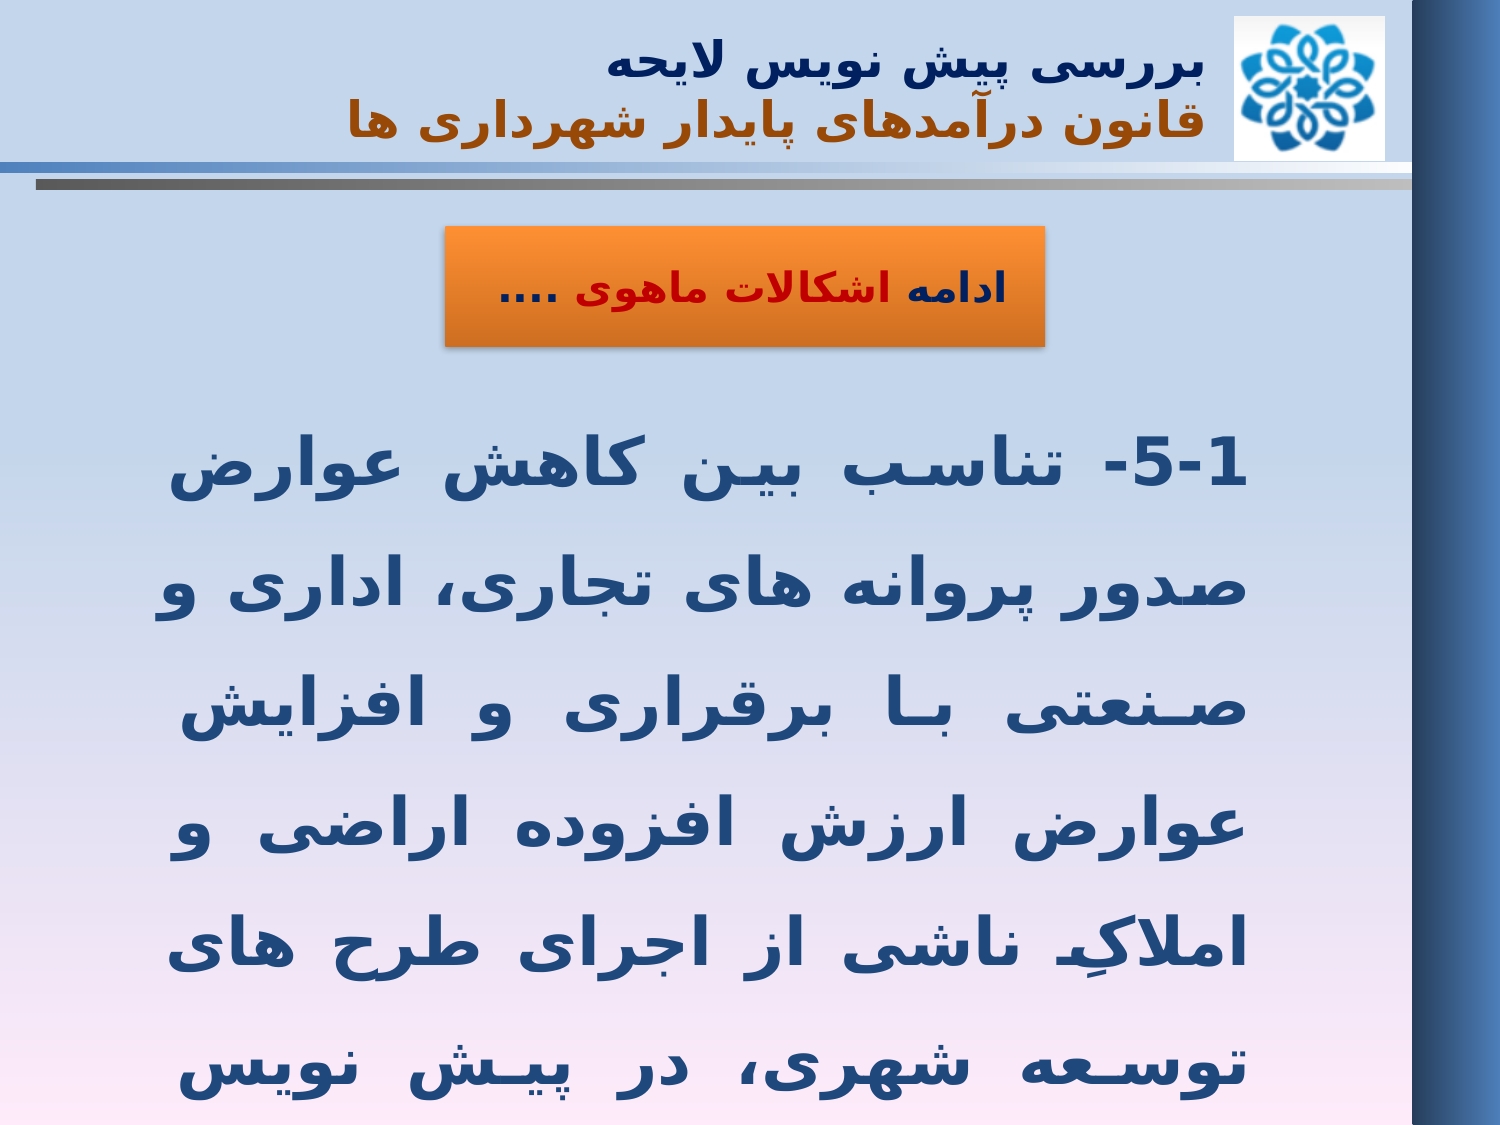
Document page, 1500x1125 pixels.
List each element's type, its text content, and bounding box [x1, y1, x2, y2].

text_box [0, 162, 1407, 190]
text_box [0, 16, 1385, 162]
text_box 5-1- تناسب بین کاهش عوارض صدور پروانه های تجاری، اداری و صنعتی با برقراری و افزایش عوارض ارزش افزوده اراضی و املاکِ ناشی از اجرای طرح های توسعه شهری، در پیش نویس لحاظ نشده است. [140, 371, 1341, 1125]
text_box ادامه اشکالات ماهوی .... [445, 226, 1046, 347]
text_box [1412, 0, 1500, 1125]
